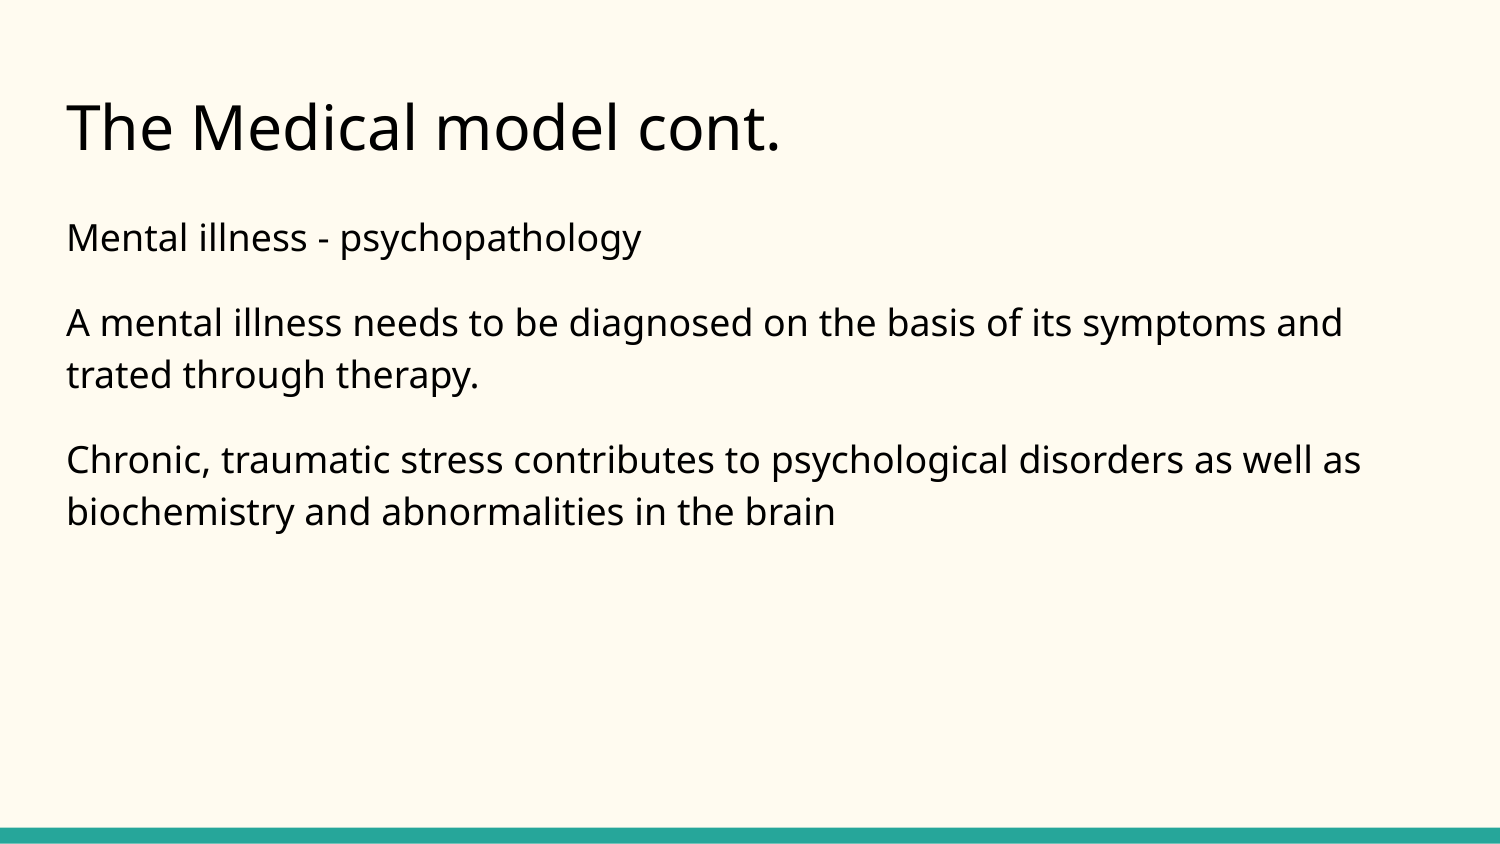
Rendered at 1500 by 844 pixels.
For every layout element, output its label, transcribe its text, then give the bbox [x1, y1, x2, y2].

title The Medical model cont. [51, 72, 1449, 174]
list Mental illness - psychopathology A mental illness needs to be diagnosed on the basis of its symptoms and trated through therapy. Chronic, traumatic stress contributes to psychological disorders as well as biochemistry and abnormalities in the brain [51, 192, 1449, 750]
